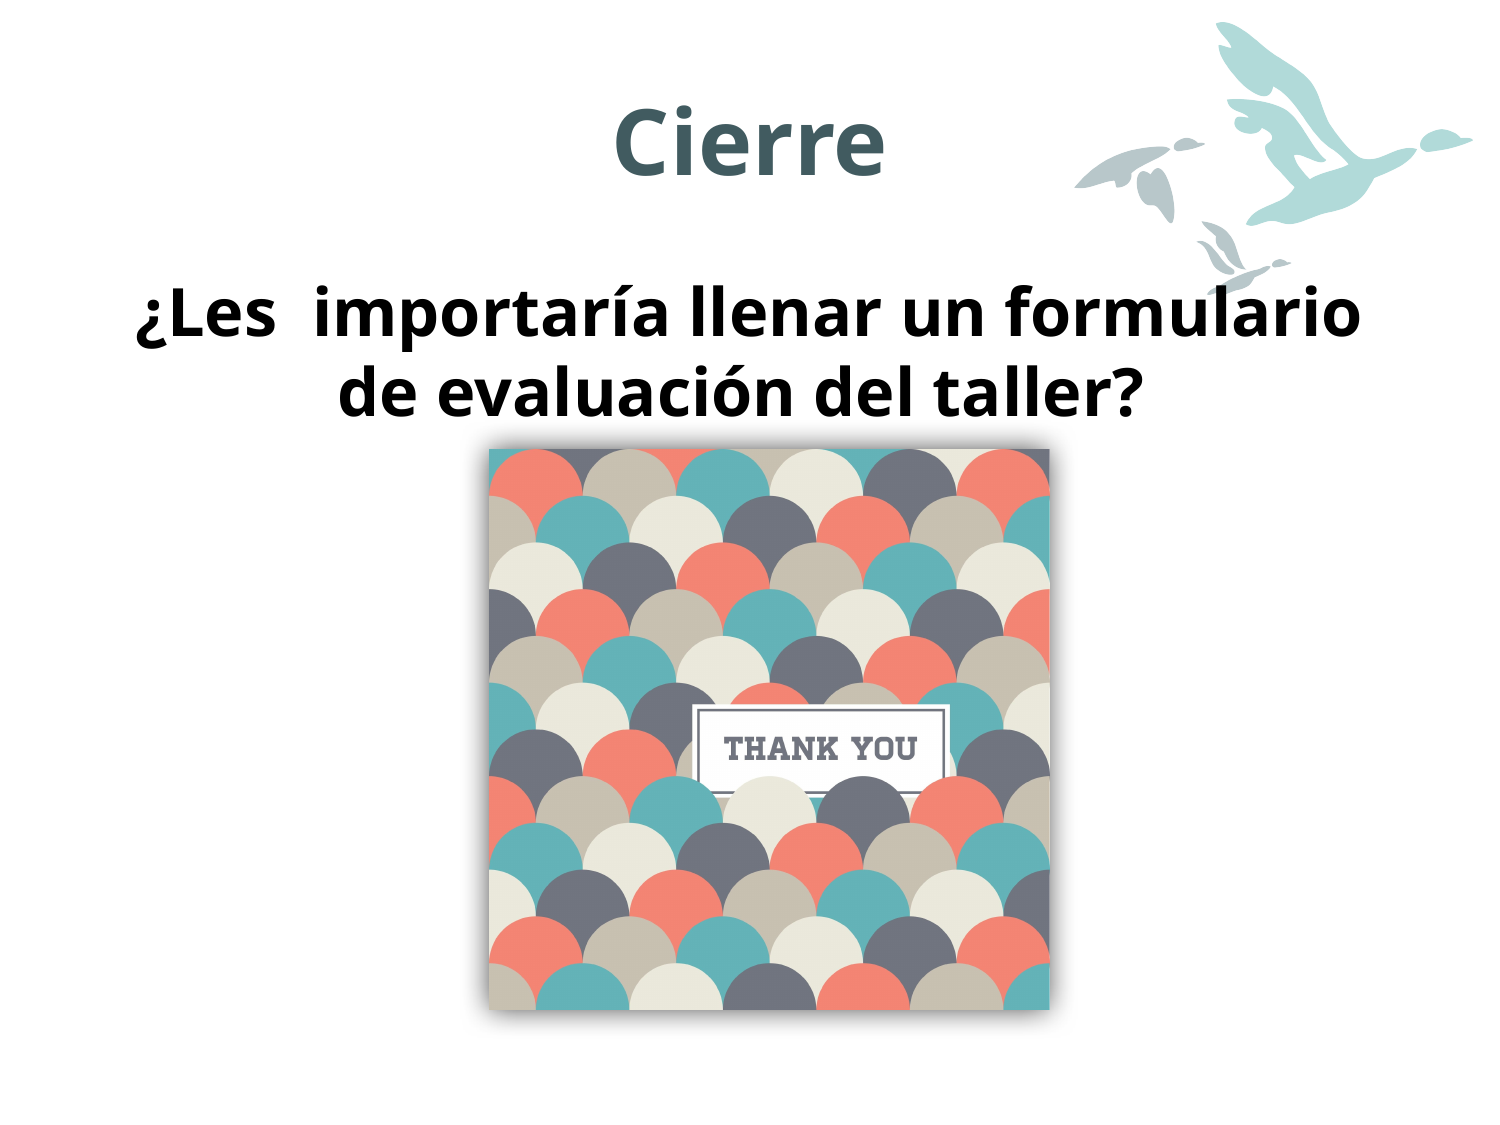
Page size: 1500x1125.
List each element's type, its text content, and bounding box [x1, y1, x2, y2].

title Cierre [75, 45, 1425, 233]
list ¿Les importaría llenar un formulario de evaluación del taller? [75, 262, 1425, 1005]
picture [489, 449, 1051, 1011]
